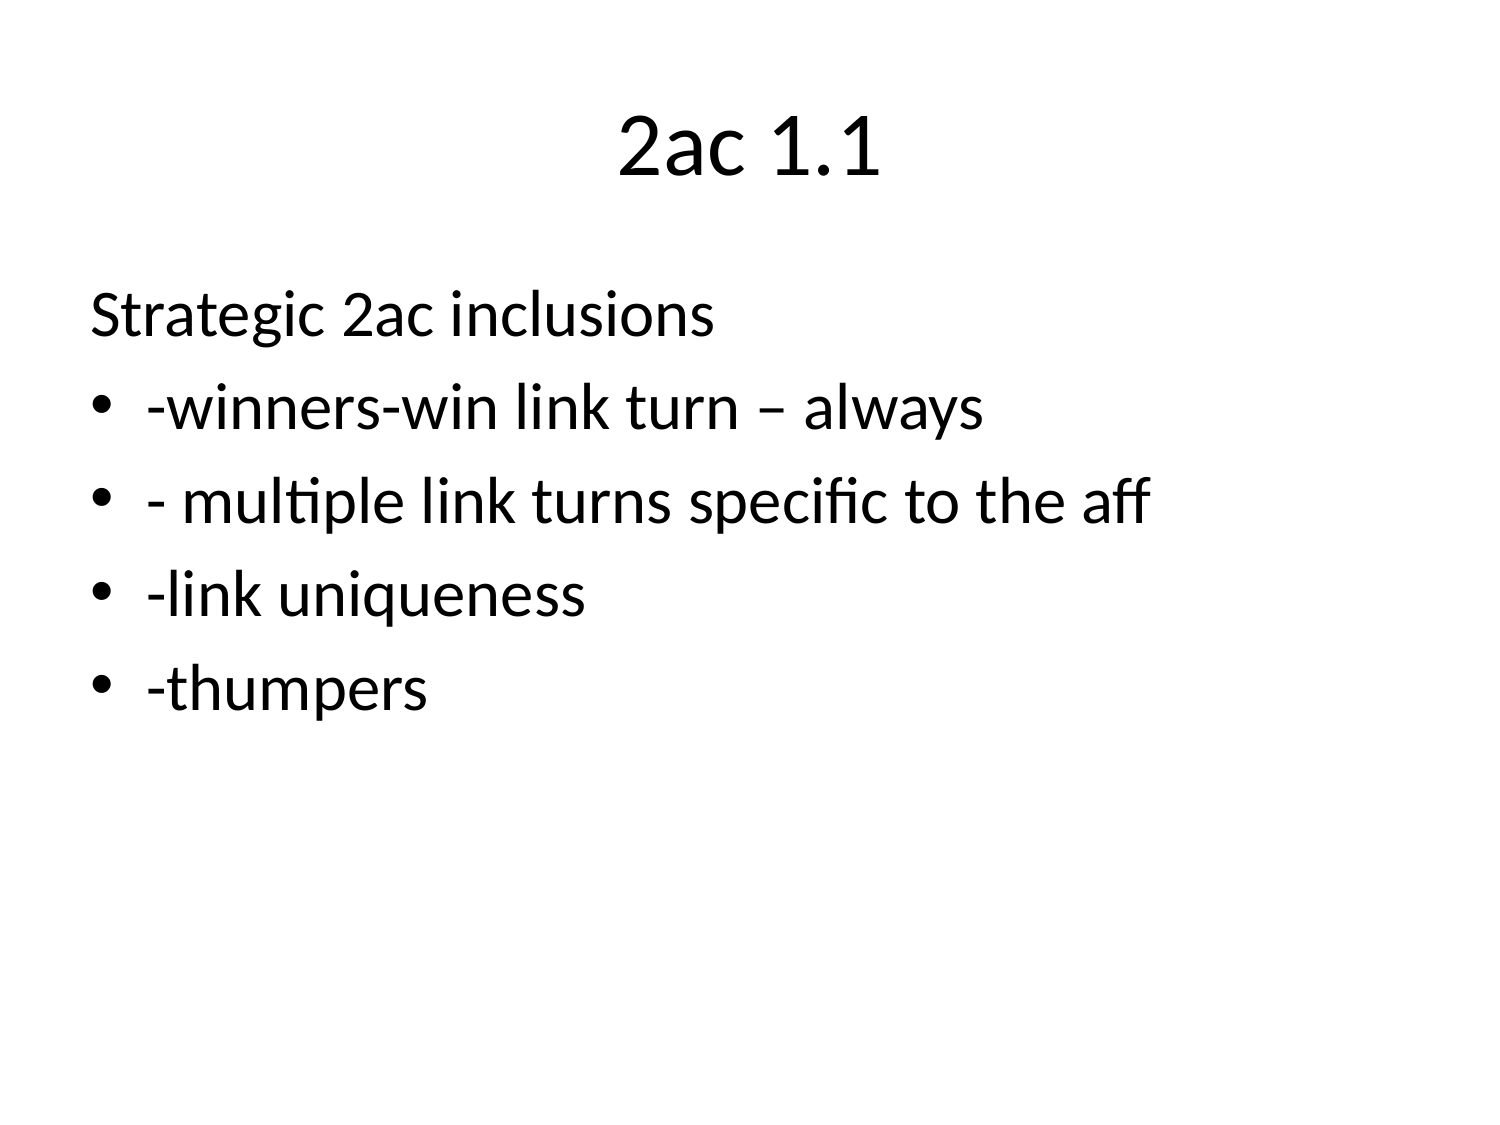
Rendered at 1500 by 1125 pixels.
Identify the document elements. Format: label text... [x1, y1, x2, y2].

title 2ac 1.1 [75, 45, 1425, 233]
list Strategic 2ac inclusions -winners-win link turn – always - multiple link turns specific to the aff -link uniqueness -thumpers [75, 262, 1425, 1005]
